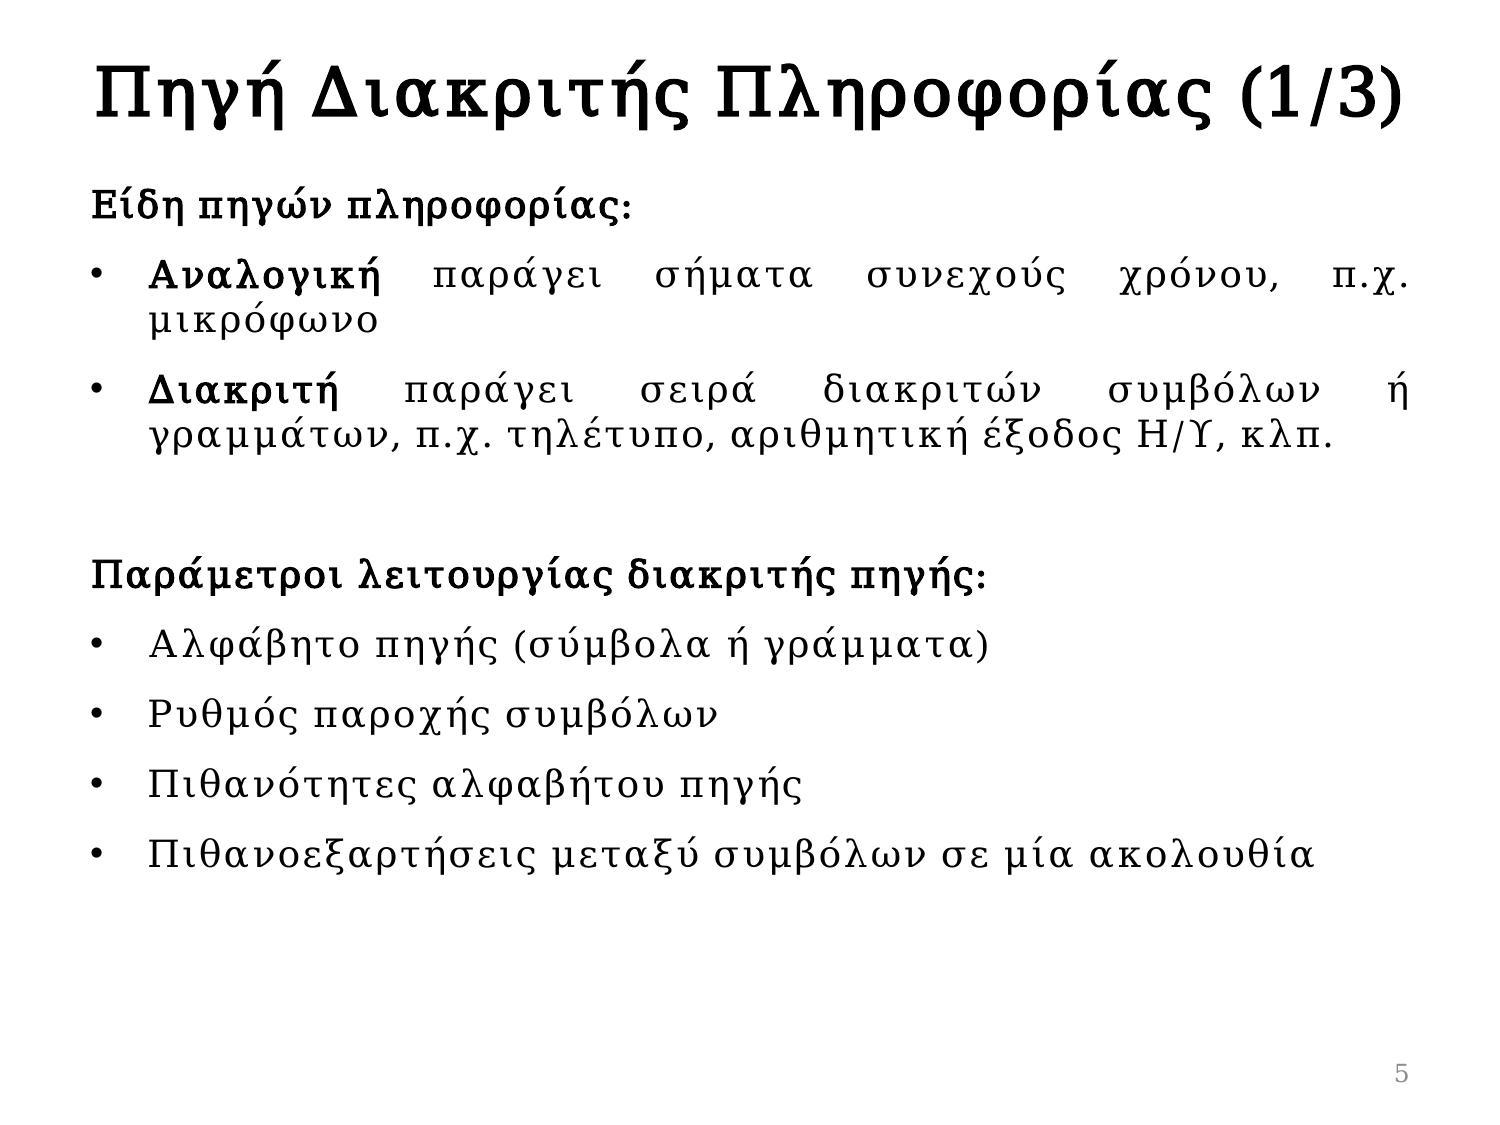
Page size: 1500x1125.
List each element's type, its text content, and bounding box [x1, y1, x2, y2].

slide_number 5 [1222, 1042, 1425, 1103]
title Πηγή Διακριτής Πληροφορίας (1/3) [75, 19, 1425, 159]
list Είδη πηγών πληροφορίας: Αναλογική παράγει σήματα συνεχούς χρόνου, π.χ. μικρόφωνο Διακριτή παράγει σειρά διακριτών συμβόλων ή γραμμάτων, π.χ. τηλέτυπο, αριθμητική έξοδος Η/Υ, κλπ. Παράμετροι λειτουργίας διακριτής πηγής: Αλφάβητο πηγής (σύμβολα ή γράμματα) Ρυθμός παροχής συμβόλων Πιθανότητες αλφαβήτου πηγής Πιθανοεξαρτήσεις μεταξύ συμβόλων σε μία ακολουθία [75, 172, 1425, 1071]
